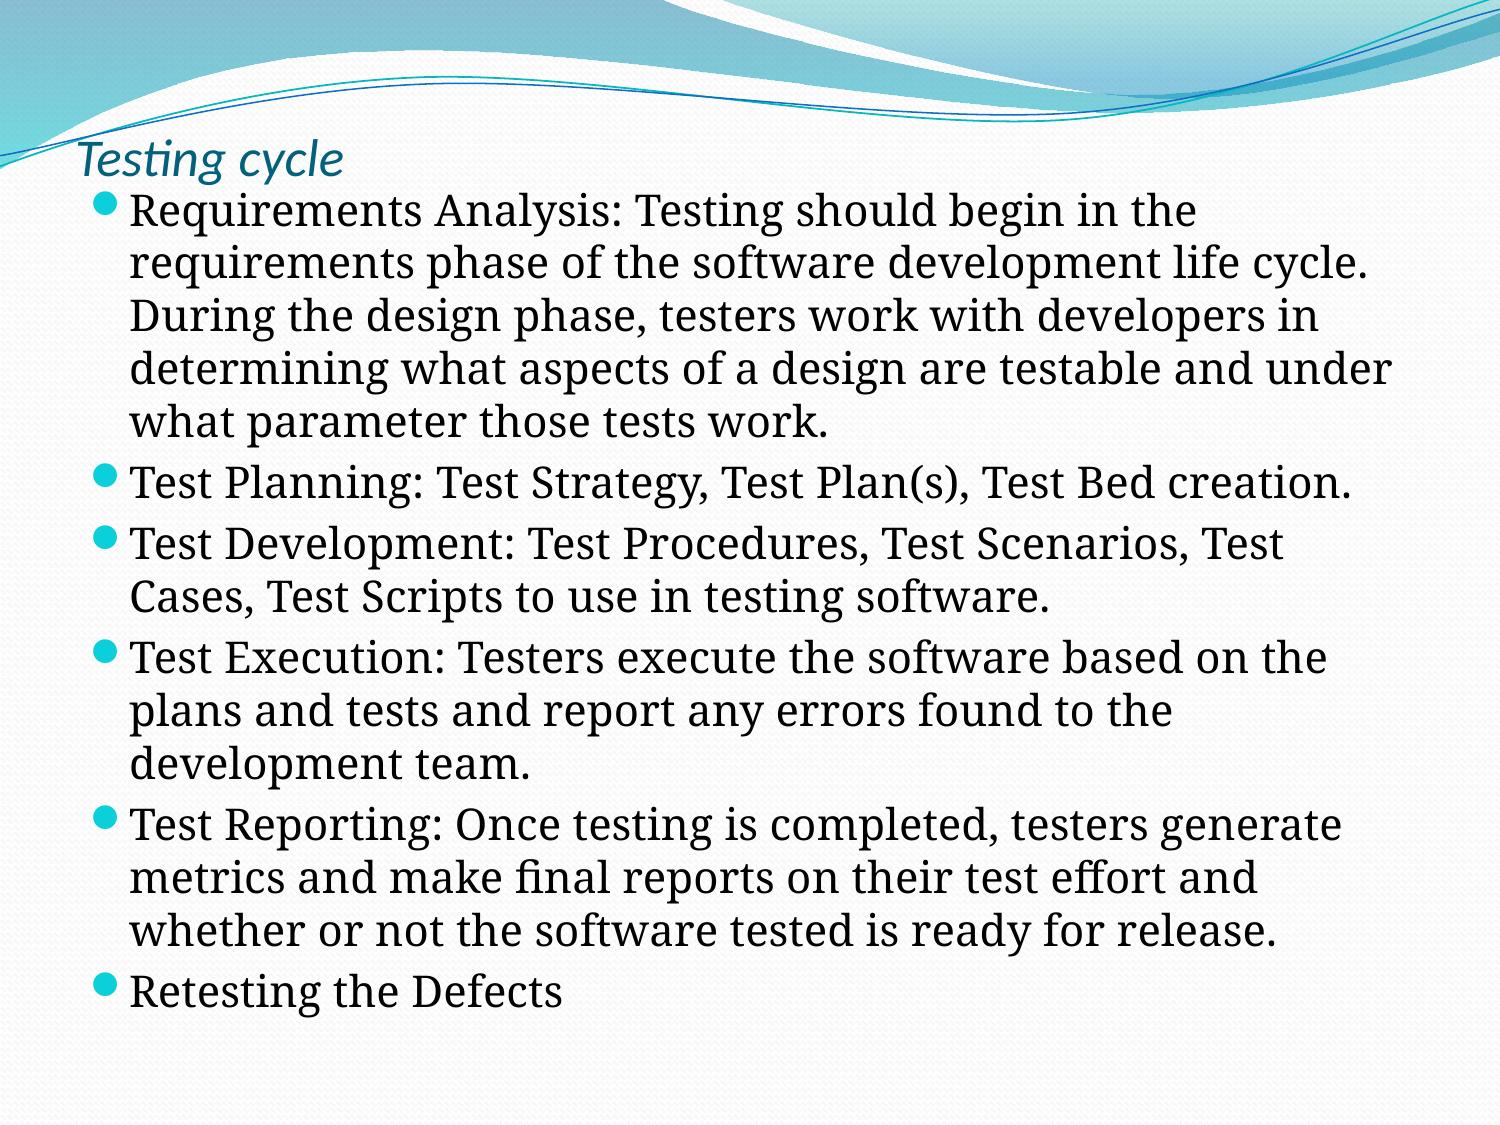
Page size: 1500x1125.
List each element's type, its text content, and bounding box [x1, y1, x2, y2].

title Testing cycle [75, 115, 1425, 174]
list Requirements Analysis: Testing should begin in the requirements phase of the software development life cycle. During the design phase, testers work with developers in determining what aspects of a design are testable and under what parameter those tests work. Test Planning: Test Strategy, Test Plan(s), Test Bed creation. Test Development: Test Procedures, Test Scenarios, Test Cases, Test Scripts to use in testing software. Test Execution: Testers execute the software based on the plans and tests and report any errors found to the development team. Test Reporting: Once testing is completed, testers generate metrics and make final reports on their test effort and whether or not the software tested is ready for release. Retesting the Defects [75, 174, 1425, 1038]
